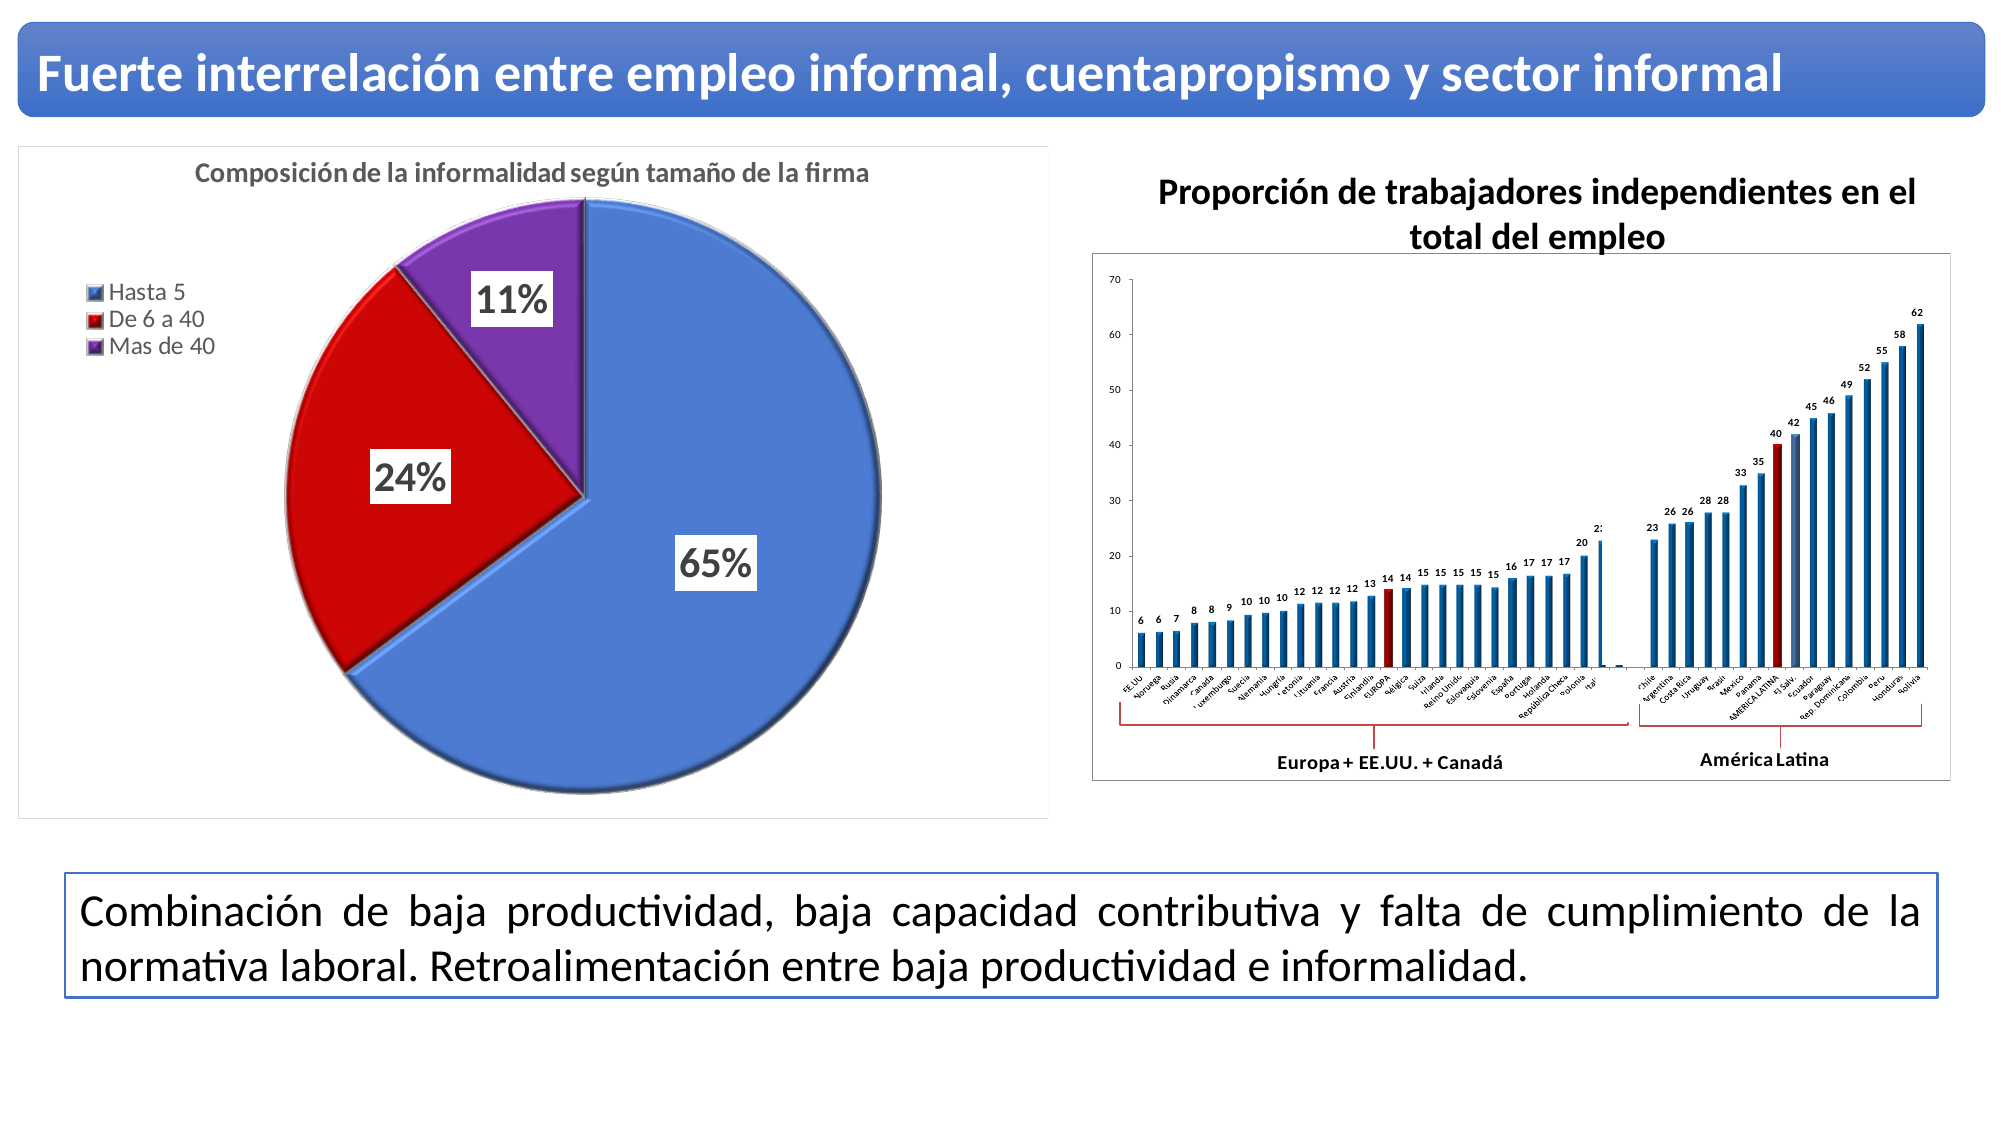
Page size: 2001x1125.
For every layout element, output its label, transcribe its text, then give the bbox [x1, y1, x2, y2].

picture [1090, 251, 1951, 781]
text_box Fuerte interrelación entre empleo informal, cuentapropismo y sector informal [17, 21, 1986, 118]
text_box Proporción de trabajadores independientes en el total del empleo [1125, 159, 1951, 251]
text_box Combinación de baja productividad, baja capacidad contributiva y falta de cumplimiento de la normativa laboral. Retroalimentación entre baja productividad e informalidad. [65, 873, 1938, 998]
picture [18, 145, 1049, 819]
